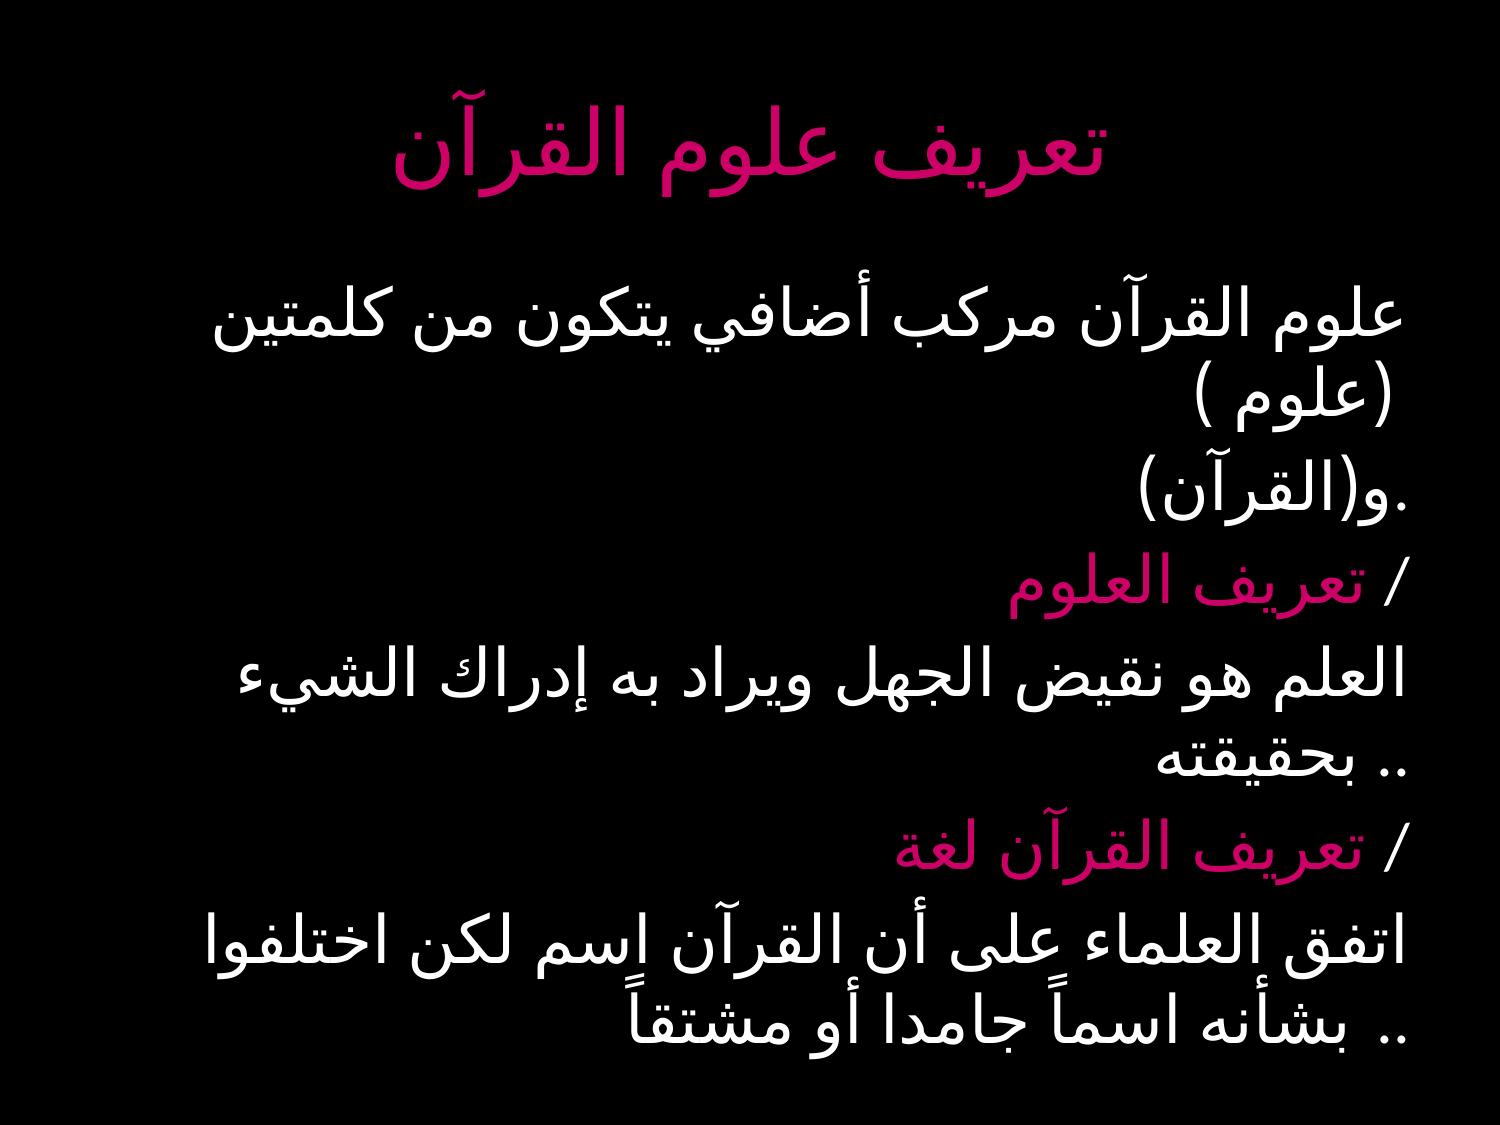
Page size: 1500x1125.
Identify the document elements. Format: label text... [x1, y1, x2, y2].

title تعريف علوم القرآن [75, 45, 1425, 233]
list علوم القرآن مركب أضافي يتكون من كلمتين (علوم ) و(القرآن). تعريف العلوم / العلم هو نقيض الجهل ويراد به إدراك الشيء بحقيقته .. تعريف القرآن لغة / اتفق العلماء على أن القرآن اسم لكن اختلفوا بشأنه اسماً جامدا أو مشتقاً .. [75, 262, 1425, 1005]
